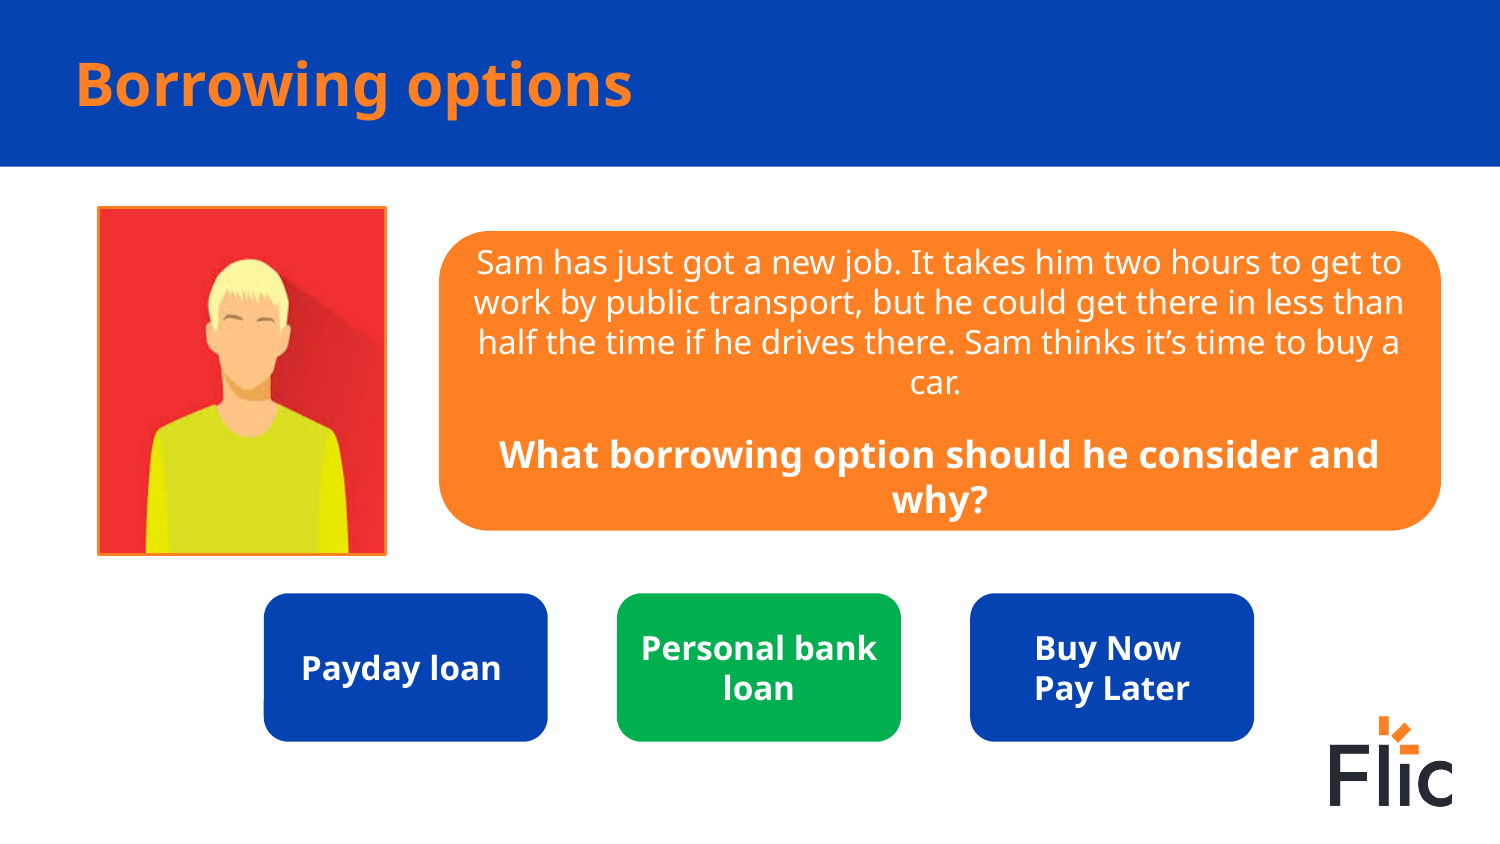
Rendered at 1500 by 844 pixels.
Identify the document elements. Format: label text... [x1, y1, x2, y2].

text_box Sam has just got a new job. It takes him two hours to get to work by public transport, but he could get there in less than half the time if he drives there. Sam thinks it’s time to buy a car. What borrowing option should he consider and why? [439, 231, 1441, 530]
text_box Personal bank loan [616, 593, 901, 742]
text_box Payday loan [263, 593, 548, 742]
title Borrowing options [59, 40, 1328, 125]
picture [99, 208, 385, 554]
picture [1330, 716, 1452, 807]
text_box Buy Now Pay Later [970, 593, 1255, 742]
